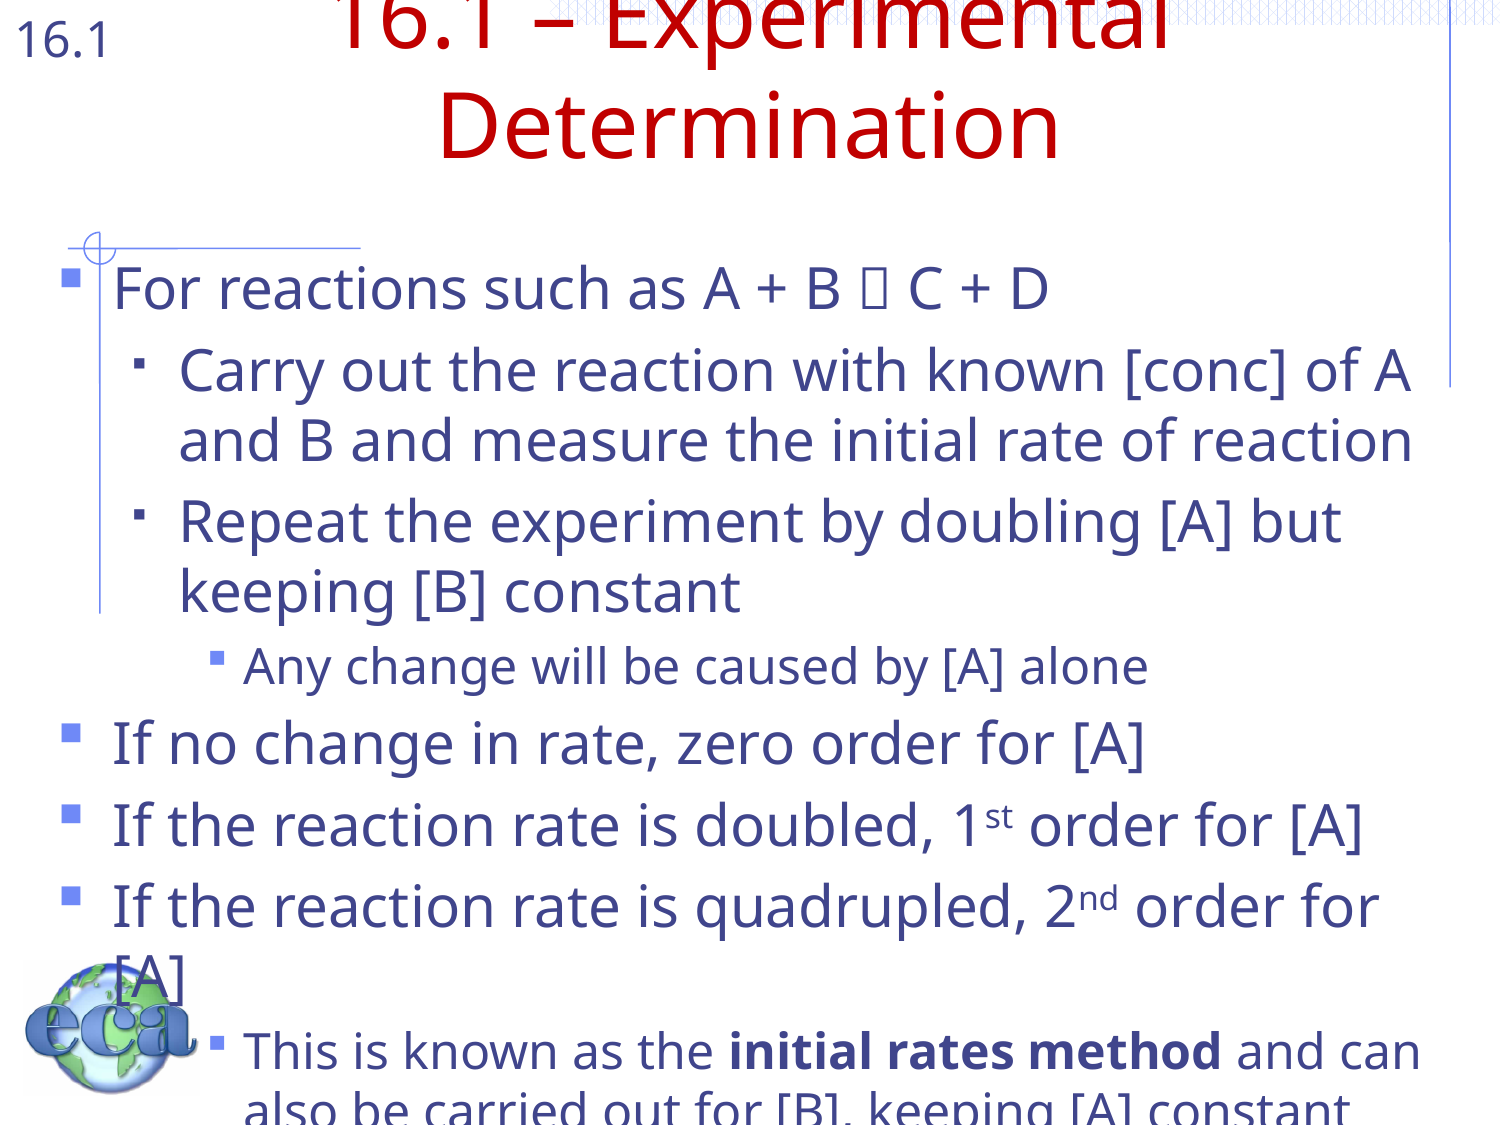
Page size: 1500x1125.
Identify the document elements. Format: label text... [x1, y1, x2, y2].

list For reactions such as A + B  C + D Carry out the reaction with known [conc] of A and B and measure the initial rate of reaction Repeat the experiment by doubling [A] but keeping [B] constant Any change will be caused by [A] alone If no change in rate, zero order for [A] If the reaction rate is doubled, 1st order for [A] If the reaction rate is quadrupled, 2nd order for [A] This is known as the initial rates method and can also be carried out for [B], keeping [A] constant [41, 243, 1471, 965]
title 16.1 – Experimental Determination [17, 49, 1483, 185]
picture [23, 960, 200, 1096]
